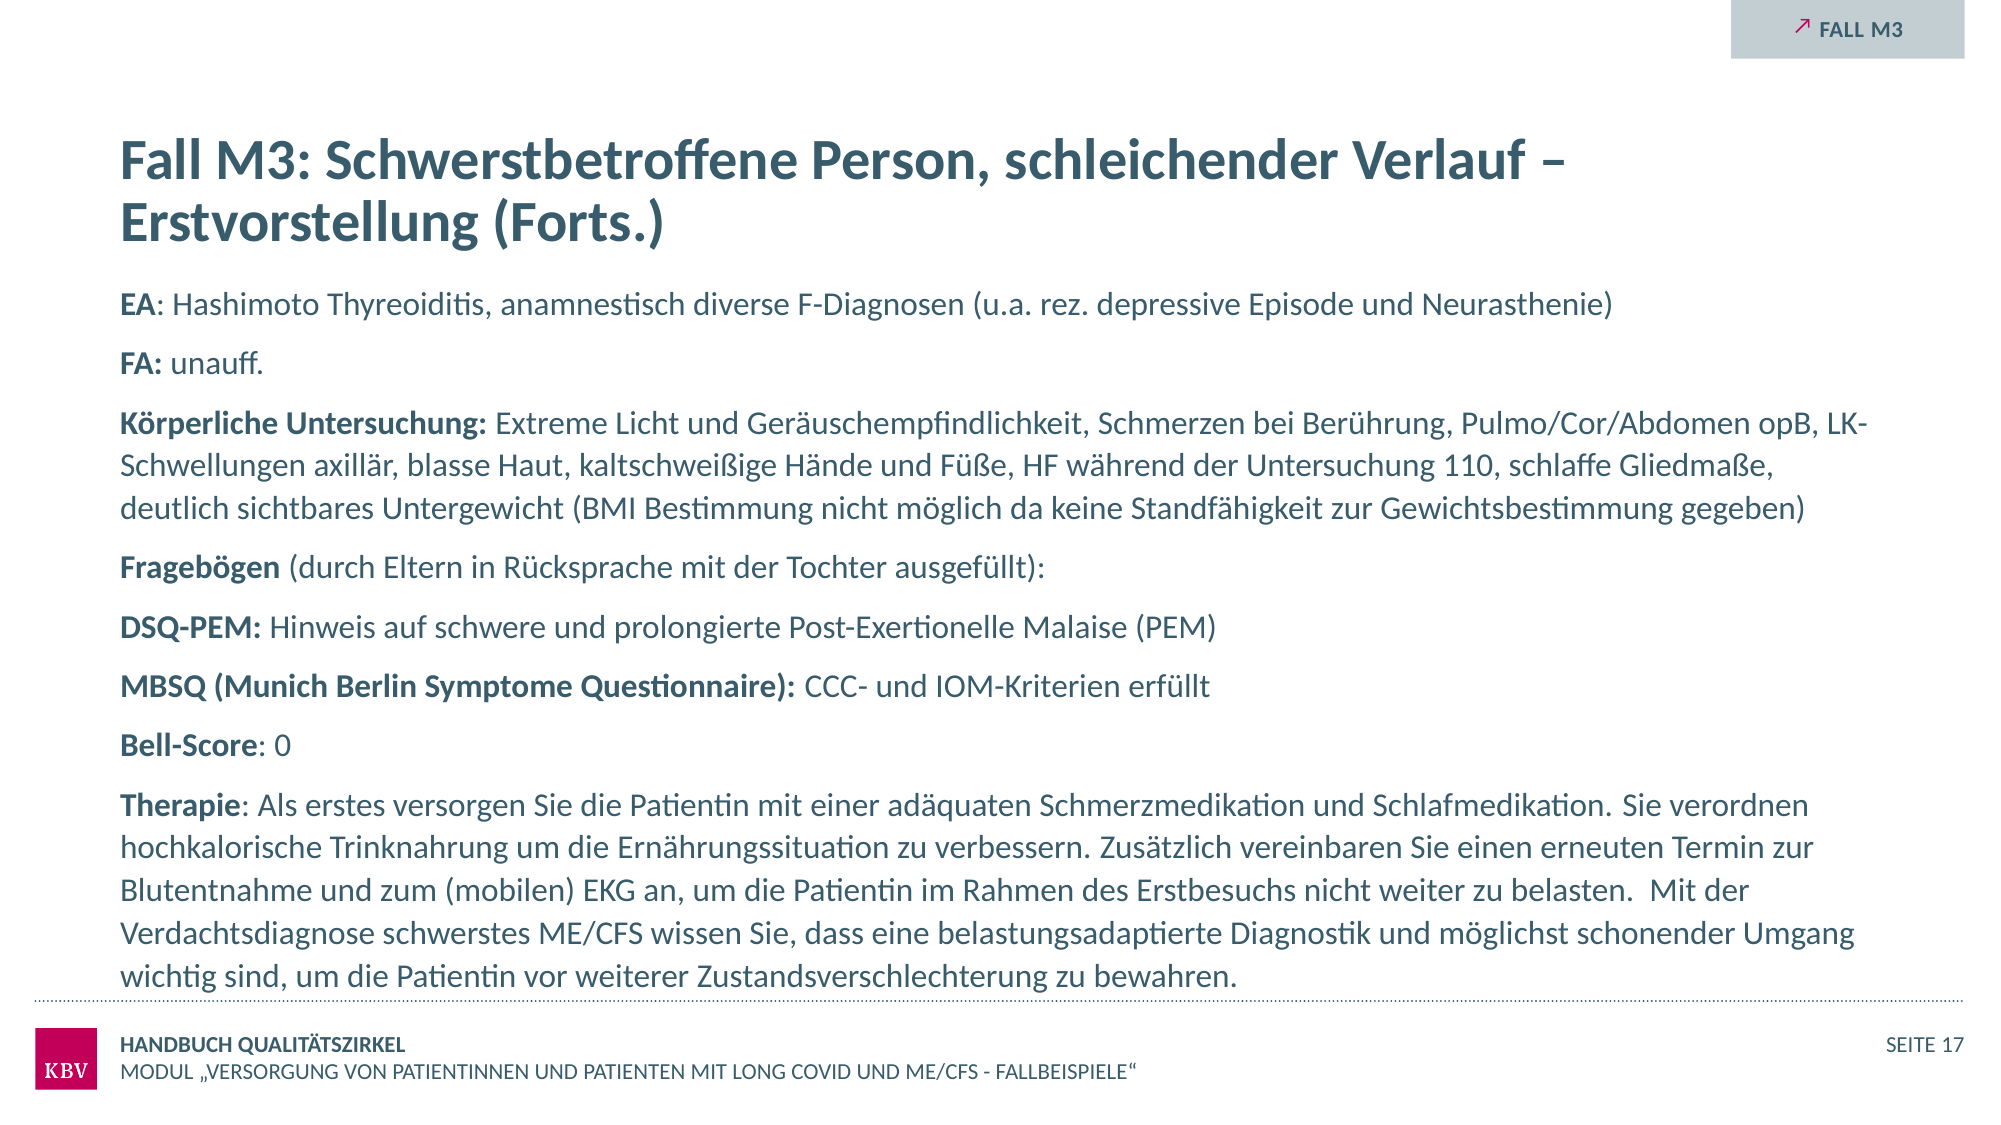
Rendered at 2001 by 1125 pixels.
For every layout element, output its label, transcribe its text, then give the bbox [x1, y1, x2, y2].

footer Handbuch Qualitätszirkel [120, 1030, 1668, 1057]
slide_number Seite 17 [1787, 1030, 1965, 1057]
list Fall M3 [1731, 0, 1965, 59]
title Fall M3: Schwerstbetroffene Person, schleichender Verlauf – Erstvorstellung (Forts.) [120, 129, 1880, 201]
list EA: Hashimoto Thyreoiditis, anamnestisch diverse F-Diagnosen (u.a. rez. depressive Episode und Neurasthenie) FA: unauff. Körperliche Untersuchung: Extreme Licht und Geräuschempfindlichkeit, Schmerzen bei Berührung, Pulmo/Cor/Abdomen opB, LK-Schwellungen axillär, blasse Haut, kaltschweißige Hände und Füße, HF während der Untersuchung 110, schlaffe Gliedmaße, deutlich sichtbares Untergewicht (BMI Bestimmung nicht möglich da keine Standfähigkeit zur Gewichtsbestimmung gegeben) Fragebögen (durch Eltern in Rücksprache mit der Tochter ausgefüllt): DSQ-PEM: Hinweis auf schwere und prolongierte Post-Exertionelle Malaise (PEM) MBSQ (Munich Berlin Symptome Questionnaire): CCC- und IOM-Kriterien erfüllt Bell-Score: 0 Therapie: Als erstes versorgen Sie die Patientin mit einer adäquaten Schmerzmedikation und Schlafmedikation. Sie verordnen hochkalorische Trinknahrung um die Ernährungssituation zu verbessern. Zusätzlich vereinbaren Sie einen erneuten Termin zur Blutentnahme und zum (mobilen) EKG an, um die Patientin im Rahmen des Erstbesuchs nicht weiter zu belasten. Mit der Verdachtsdiagnose schwerstes ME/CFS wissen Sie, dass eine belastungsadaptierte Diagnostik und möglichst schonender Umgang wichtig sind, um die Patientin vor weiterer Zustandsverschlechterung zu bewahren. [120, 279, 1880, 802]
slide_number Modul „Versorgung von Patientinnen und Patienten mit Long COVID und ME/CFS - Fallbeispiele“ [120, 1057, 1668, 1084]
